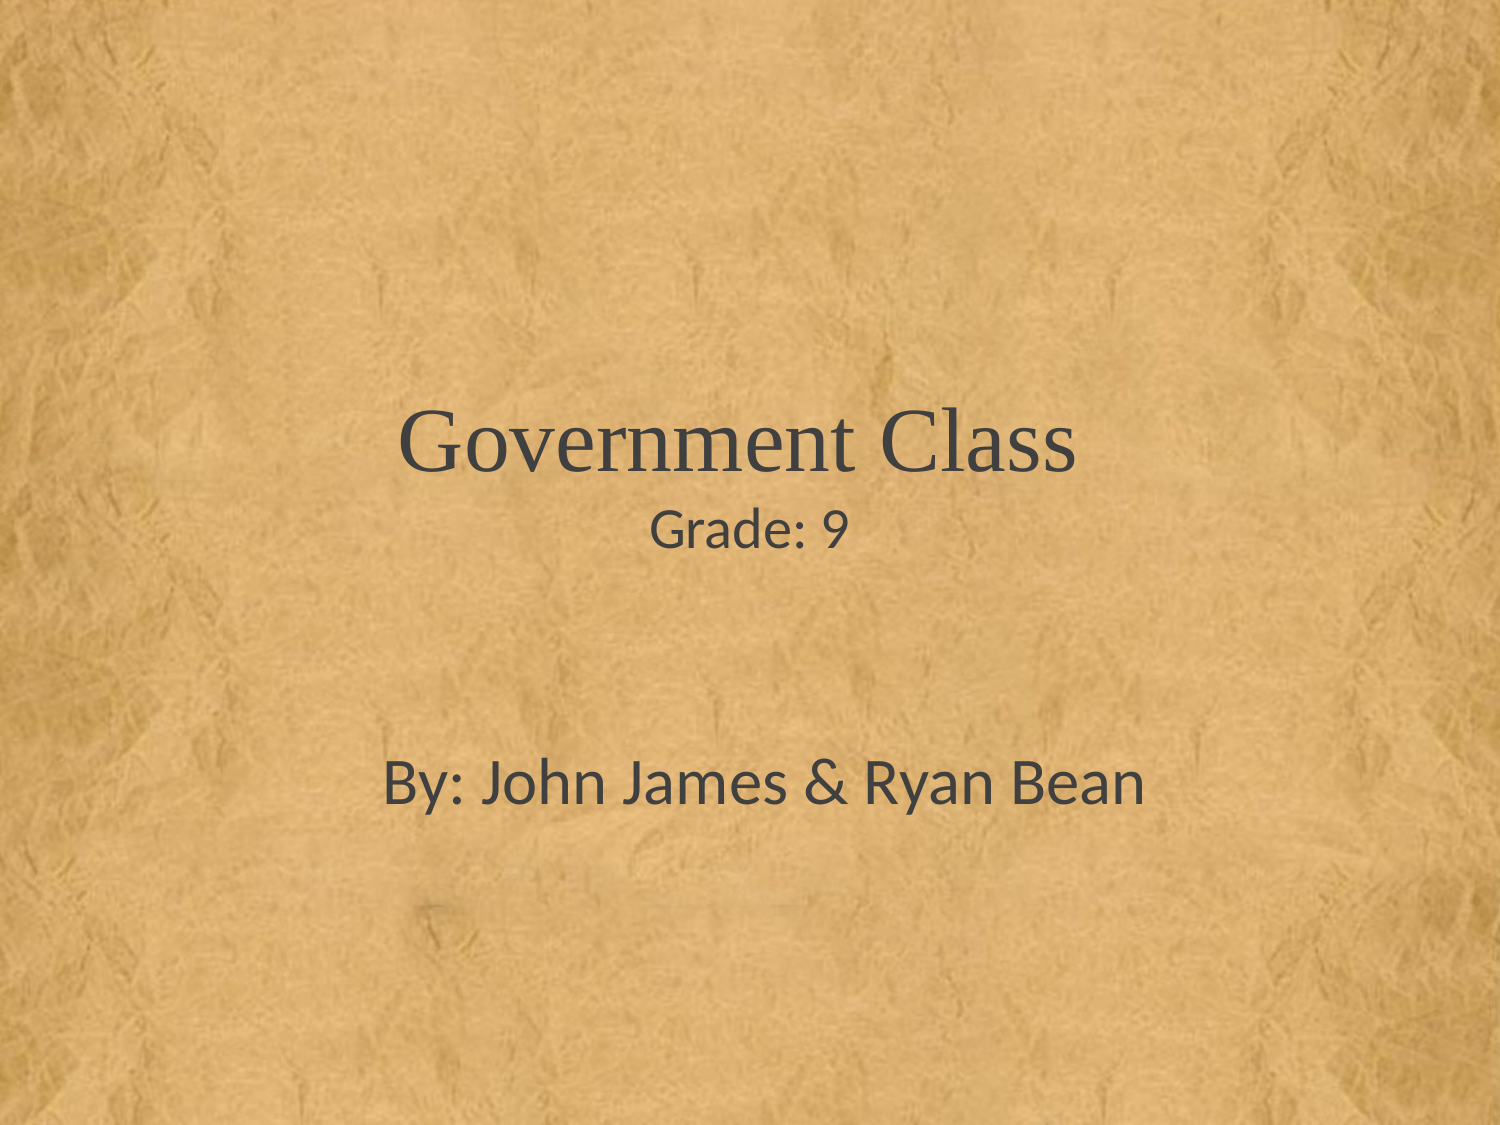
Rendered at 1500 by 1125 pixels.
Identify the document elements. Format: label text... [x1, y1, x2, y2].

title Government Class Grade: 9 [112, 349, 1388, 591]
picture [0, 0, 1500, 1125]
subtitle By: John James & Ryan Bean [225, 637, 1275, 925]
